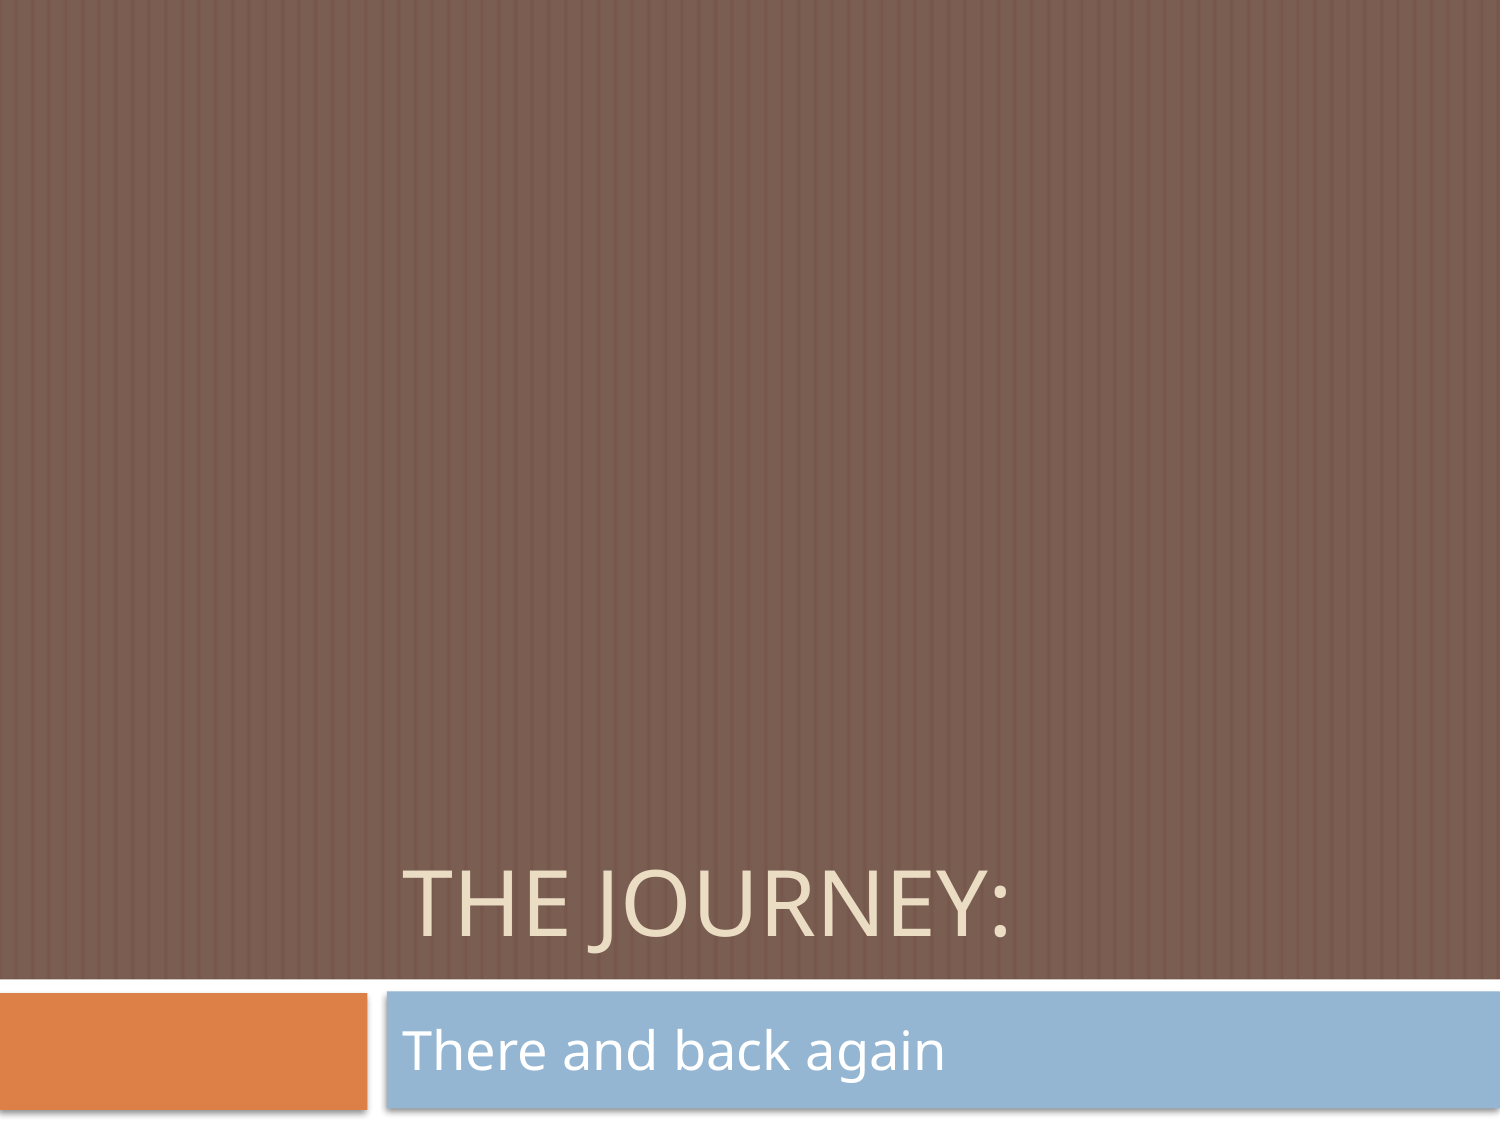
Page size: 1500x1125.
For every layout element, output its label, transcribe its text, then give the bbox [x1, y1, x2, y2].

subtitle There and back again [387, 992, 1488, 1105]
title The Journey: [387, 662, 1450, 963]
